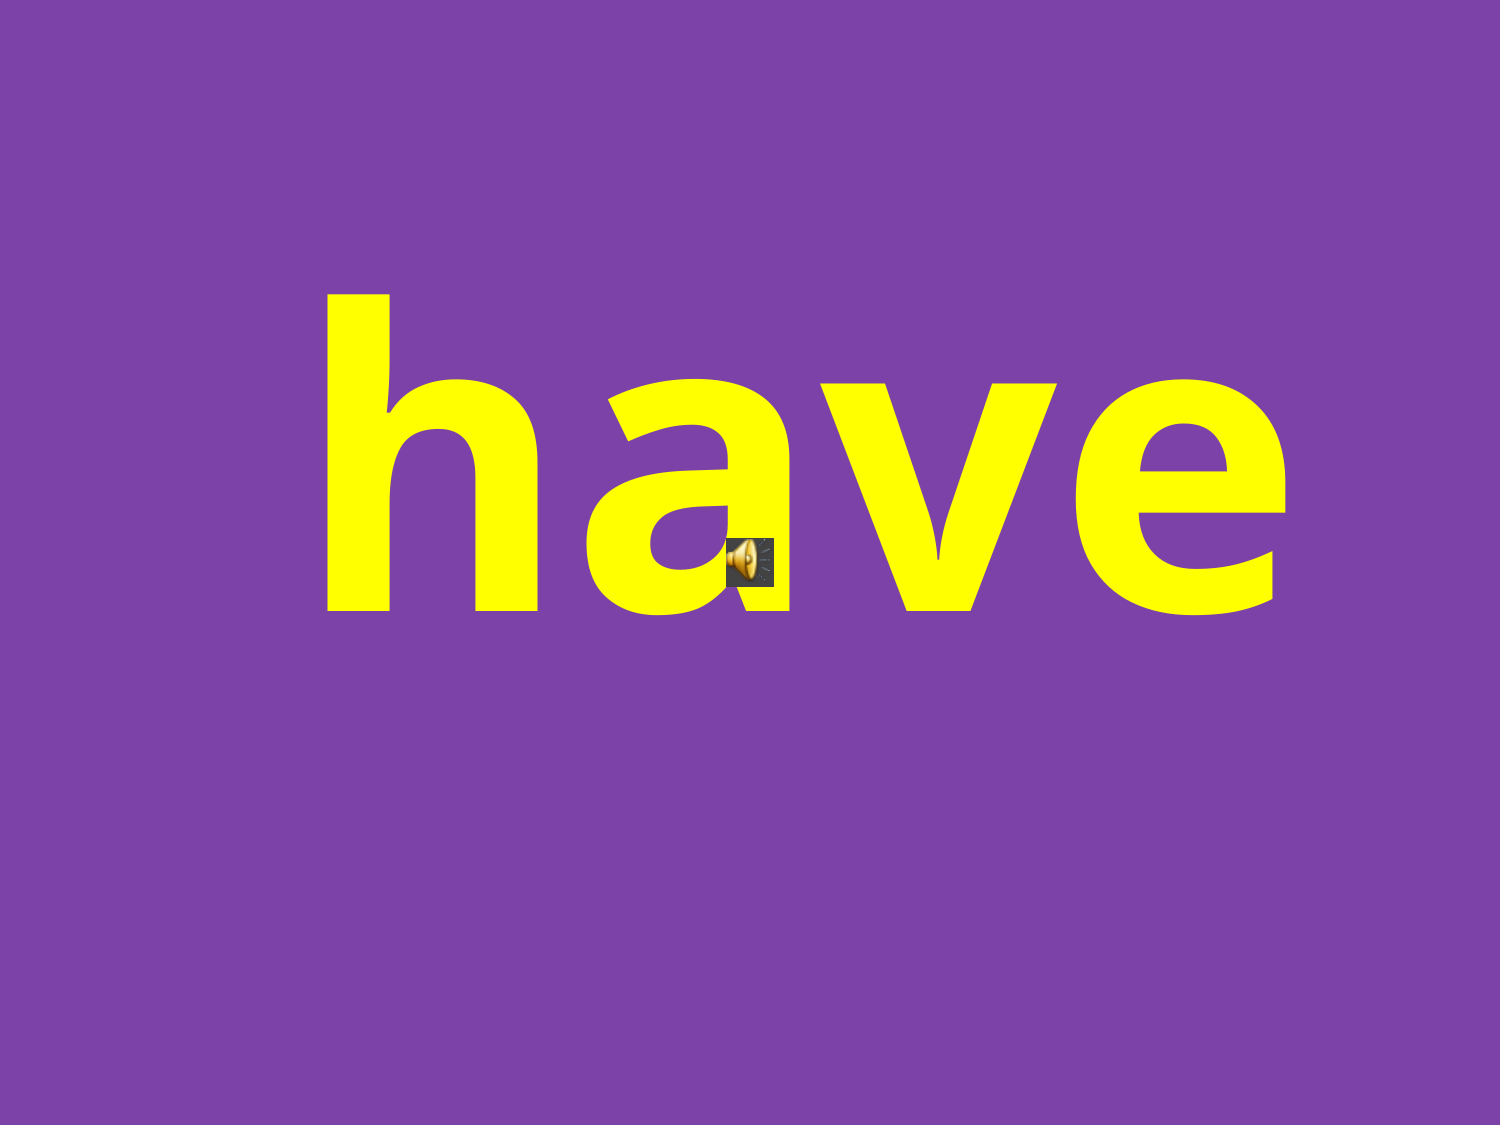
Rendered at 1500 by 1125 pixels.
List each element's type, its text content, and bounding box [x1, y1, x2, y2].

text_box have [162, 187, 1438, 703]
picture [724, 537, 776, 588]
